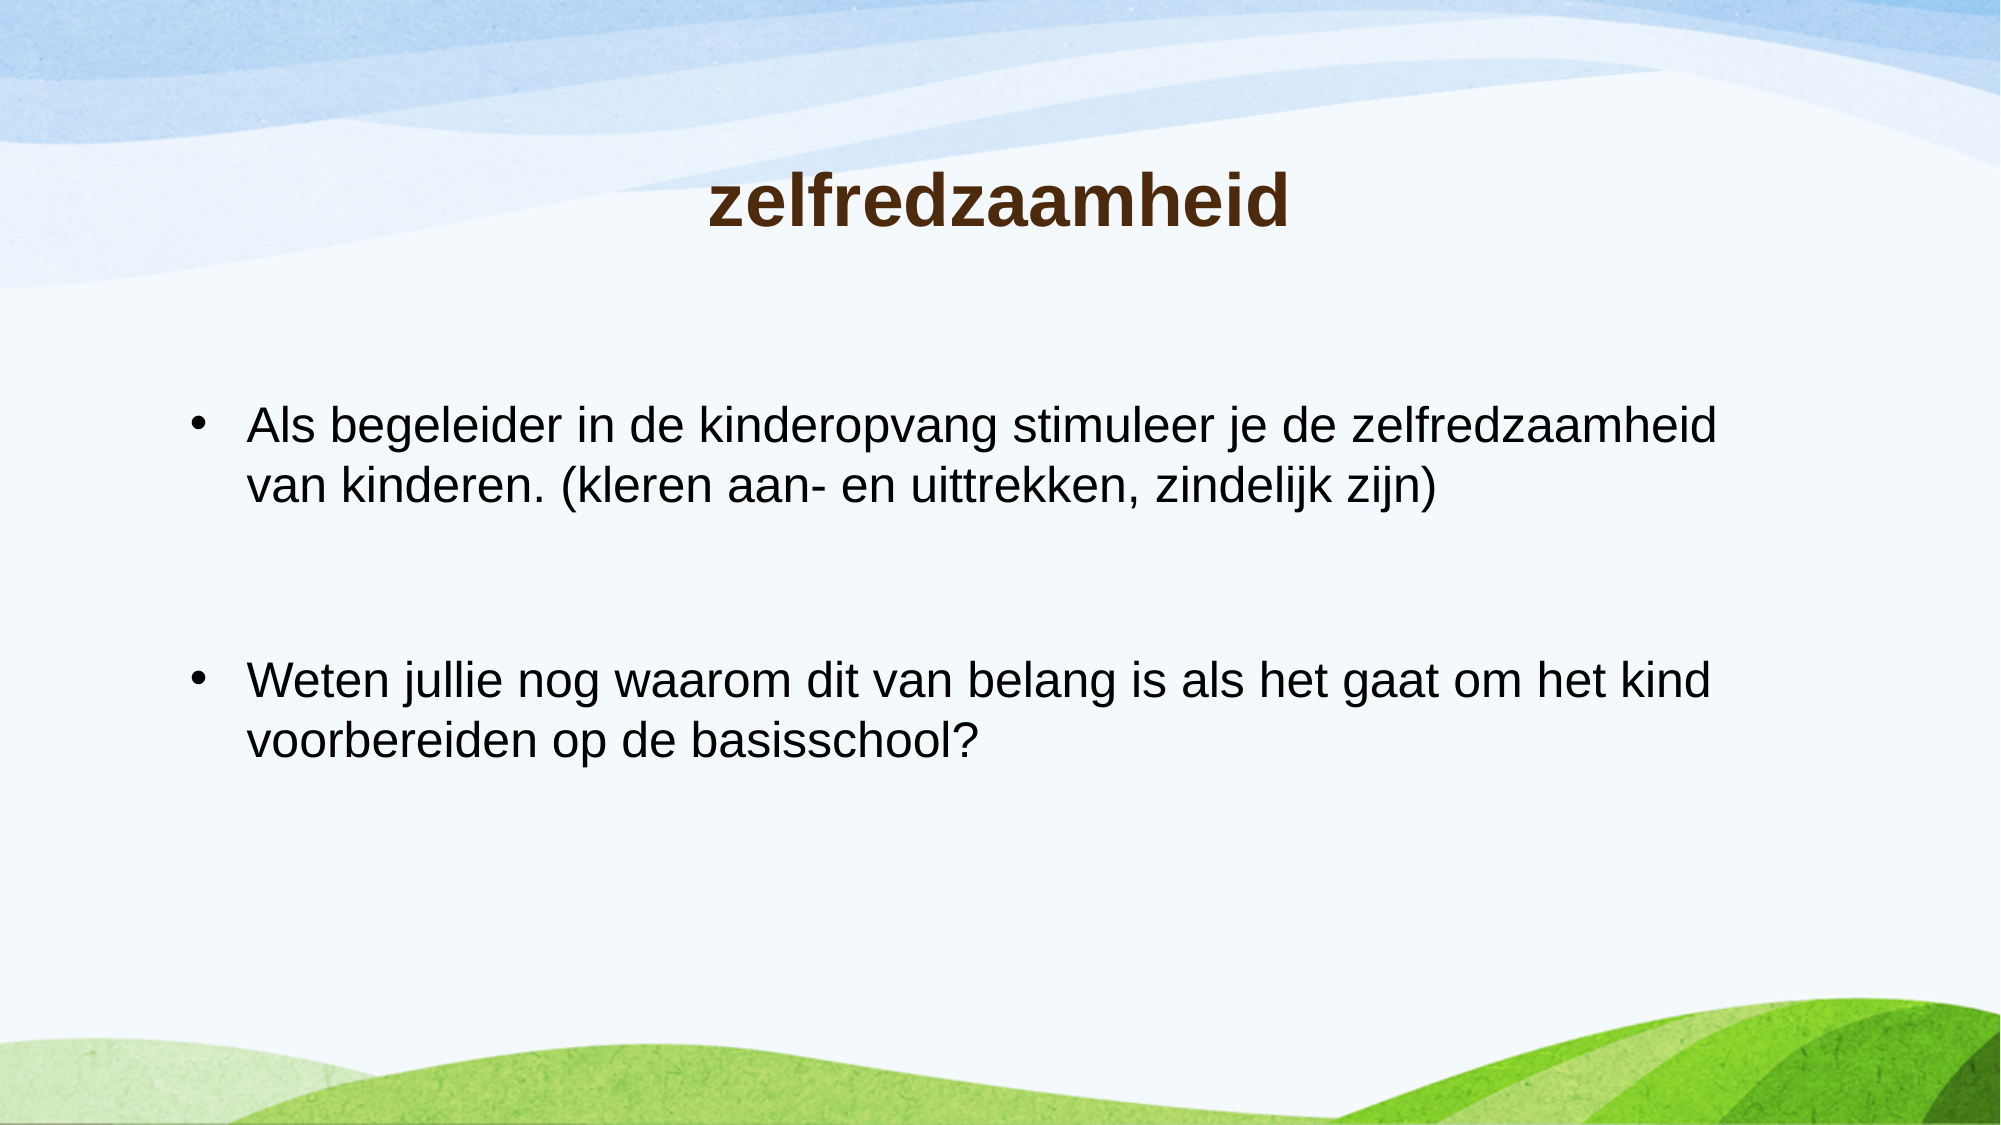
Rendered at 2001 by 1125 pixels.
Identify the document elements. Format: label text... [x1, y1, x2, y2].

picture [0, 0, 2001, 1125]
title zelfredzaamheid [174, 50, 1825, 250]
list Als begeleider in de kinderopvang stimuleer je de zelfredzaamheid van kinderen. (kleren aan- en uittrekken, zindelijk zijn) Weten jullie nog waarom dit van belang is als het gaat om het kind voorbereiden op de basisschool? [174, 287, 1825, 982]
